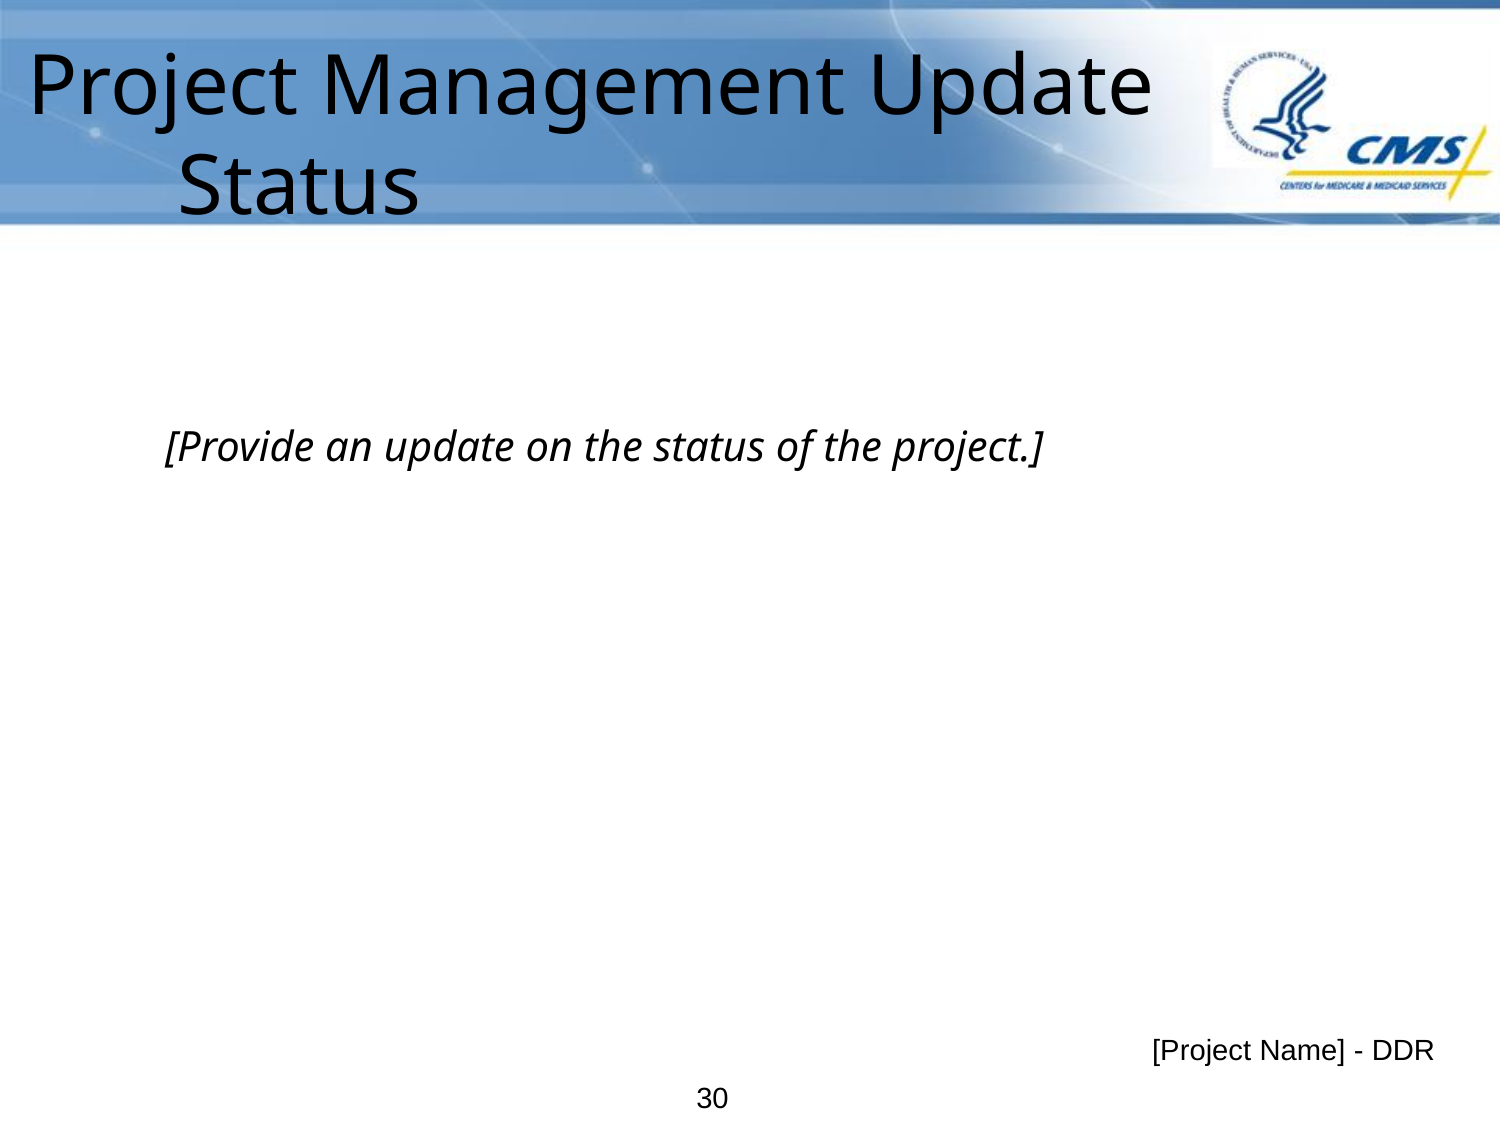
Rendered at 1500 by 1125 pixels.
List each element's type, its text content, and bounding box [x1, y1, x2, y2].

picture [0, 0, 1500, 1125]
slide_number 29 [537, 1071, 888, 1125]
text_box [Provide an update on the status of the project.] [74, 412, 1425, 863]
title Project Management Update Status [12, 37, 1363, 226]
footer [Project Name] - DDR [974, 1023, 1451, 1103]
